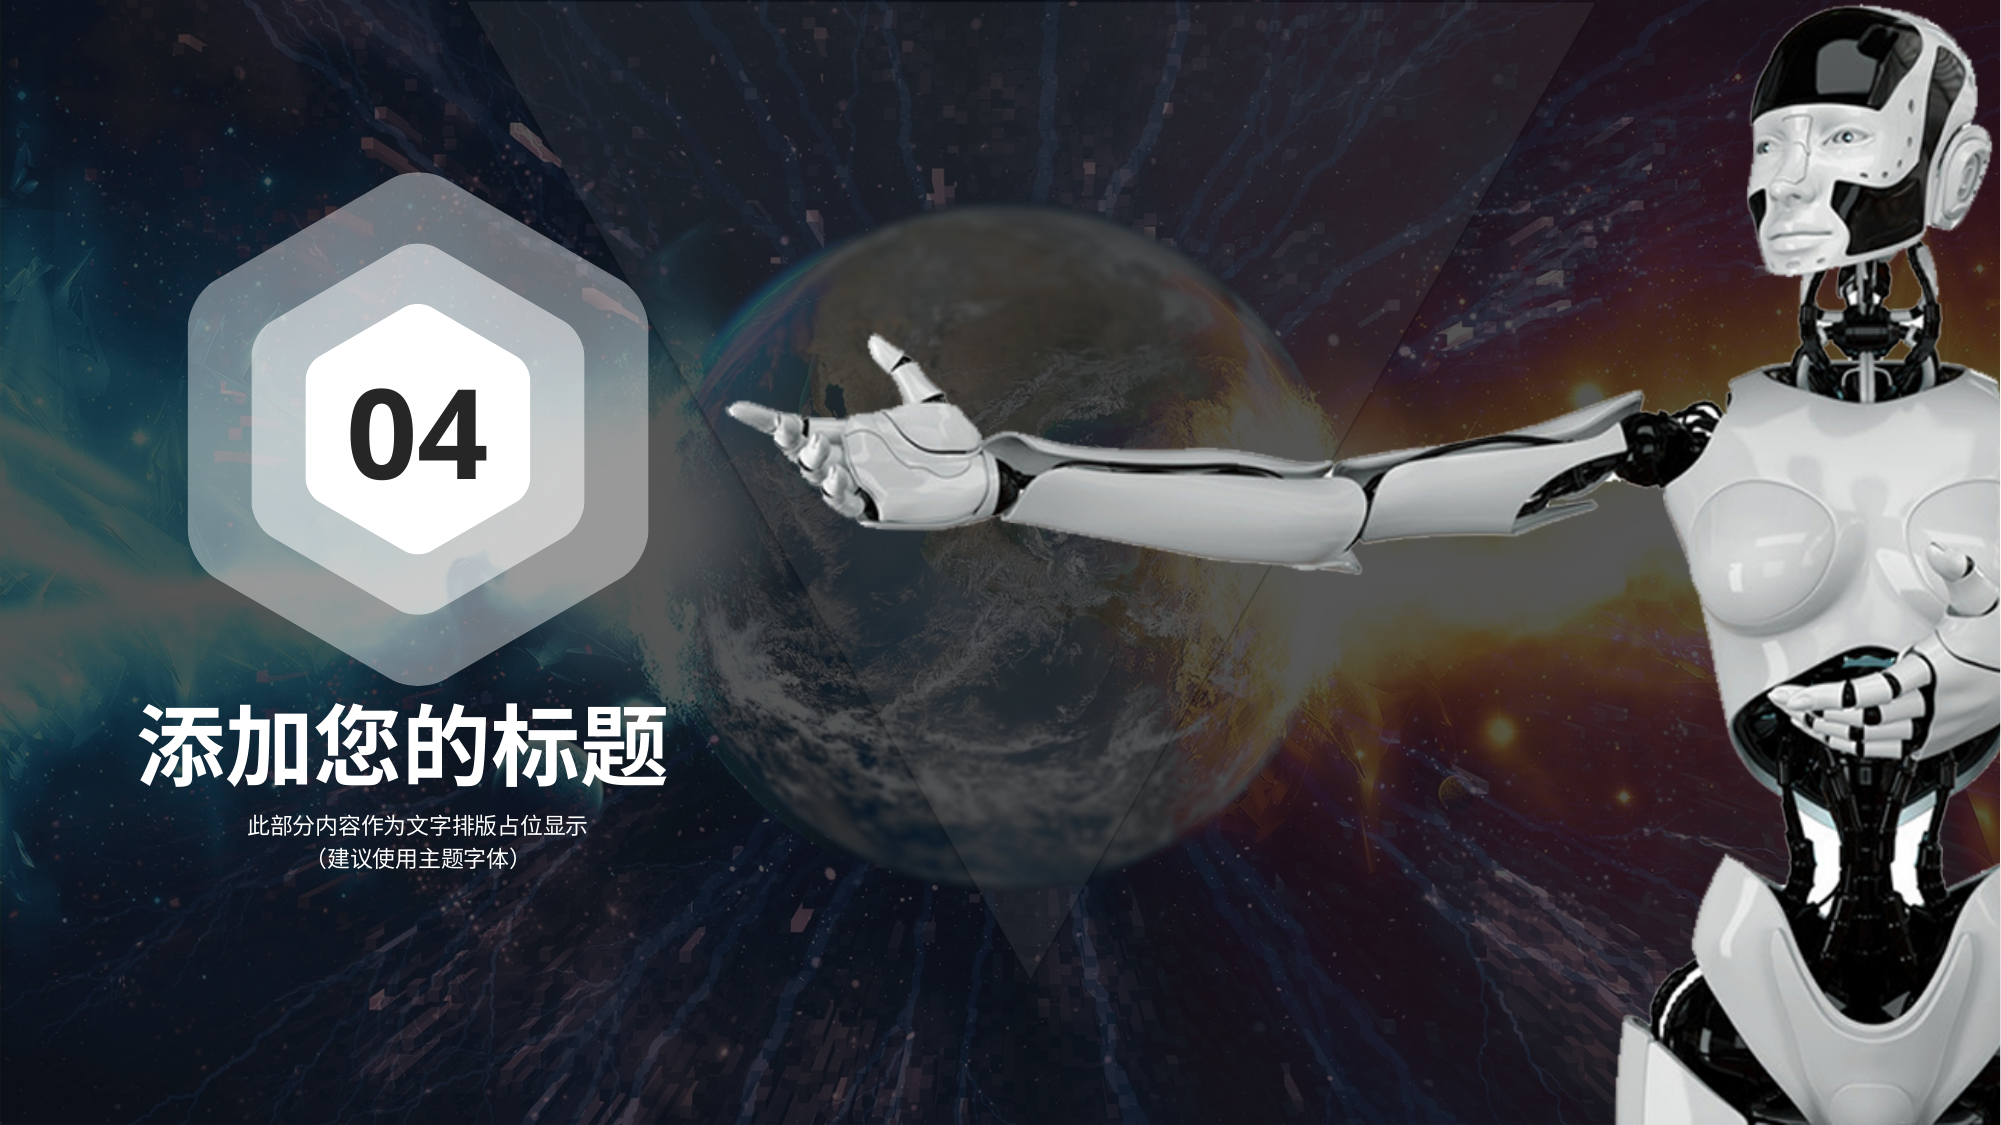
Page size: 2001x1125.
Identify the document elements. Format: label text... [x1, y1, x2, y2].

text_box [187, 172, 649, 686]
text_box 此部分内容作为文字排版占位显示 （建议使用主题字体） [205, 805, 631, 894]
picture [709, 0, 2001, 1125]
text_box 添加您的标题 [104, 690, 732, 811]
